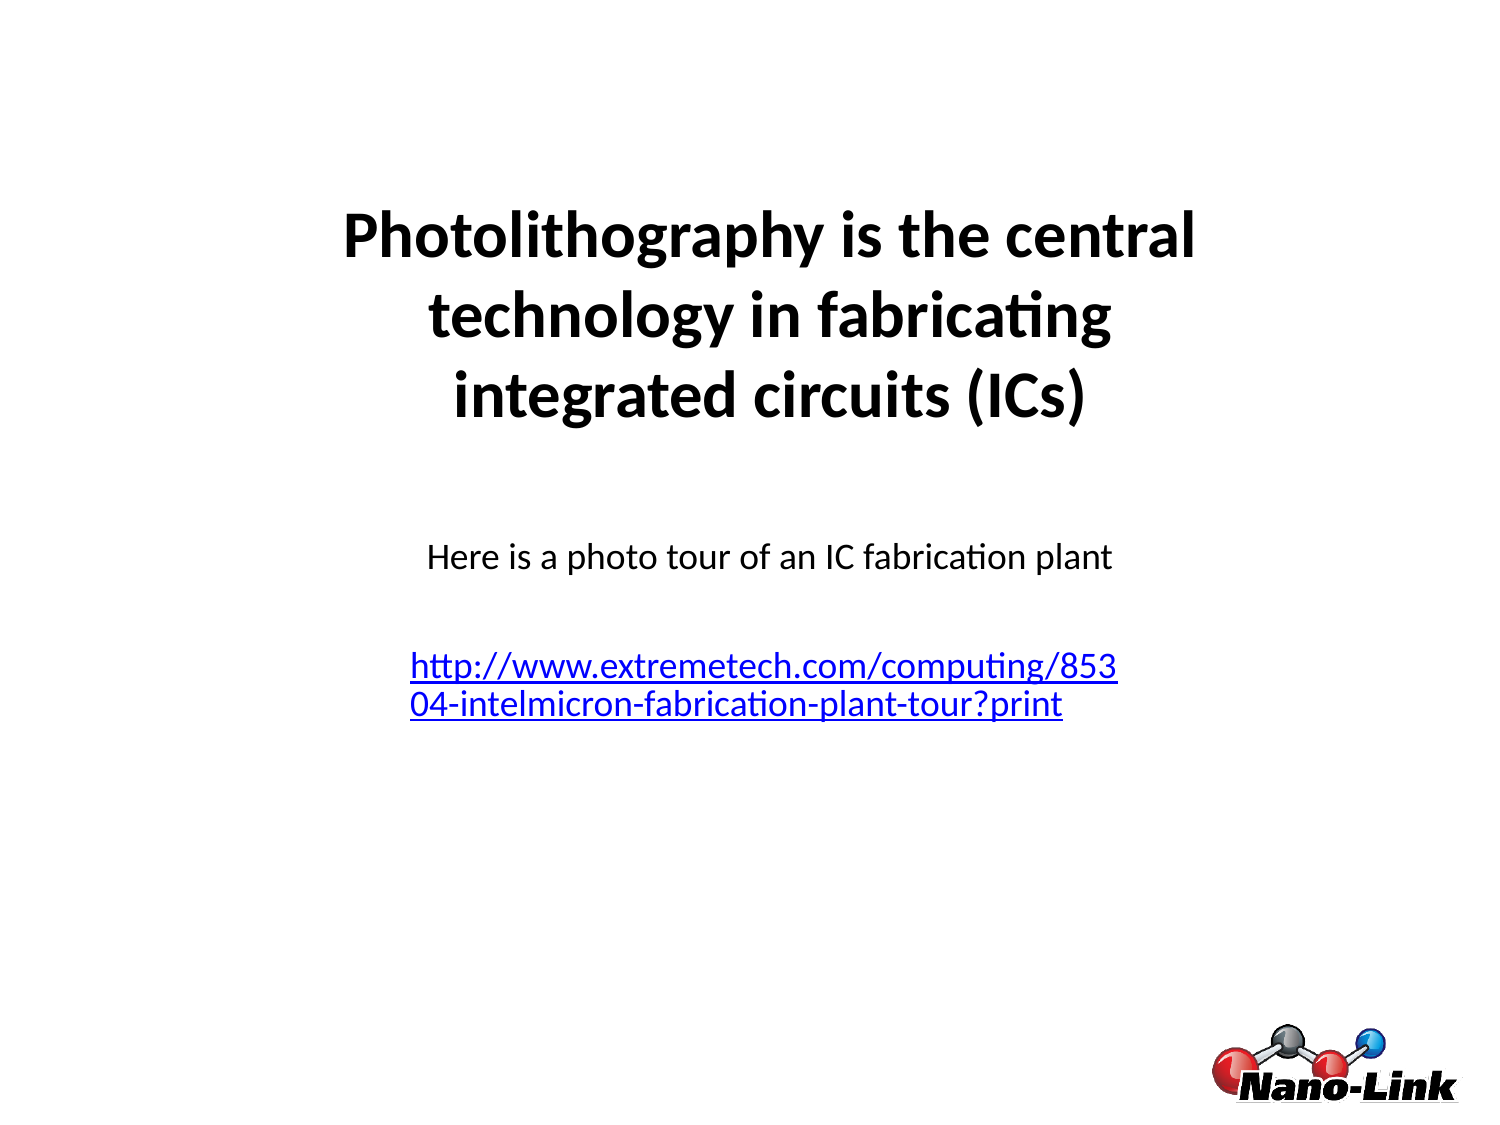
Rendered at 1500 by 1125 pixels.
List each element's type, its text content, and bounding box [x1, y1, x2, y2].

title Photolithography is the central technology in fabricating integrated circuits (ICs) [304, 183, 1237, 468]
text_box http://www.extremetech.com/computing/85304-intelmicron-fabrication-plant-tour?print [395, 633, 1146, 694]
text_box Here is a photo tour of an IC fabrication plant [412, 524, 1129, 585]
picture [1212, 1024, 1463, 1103]
